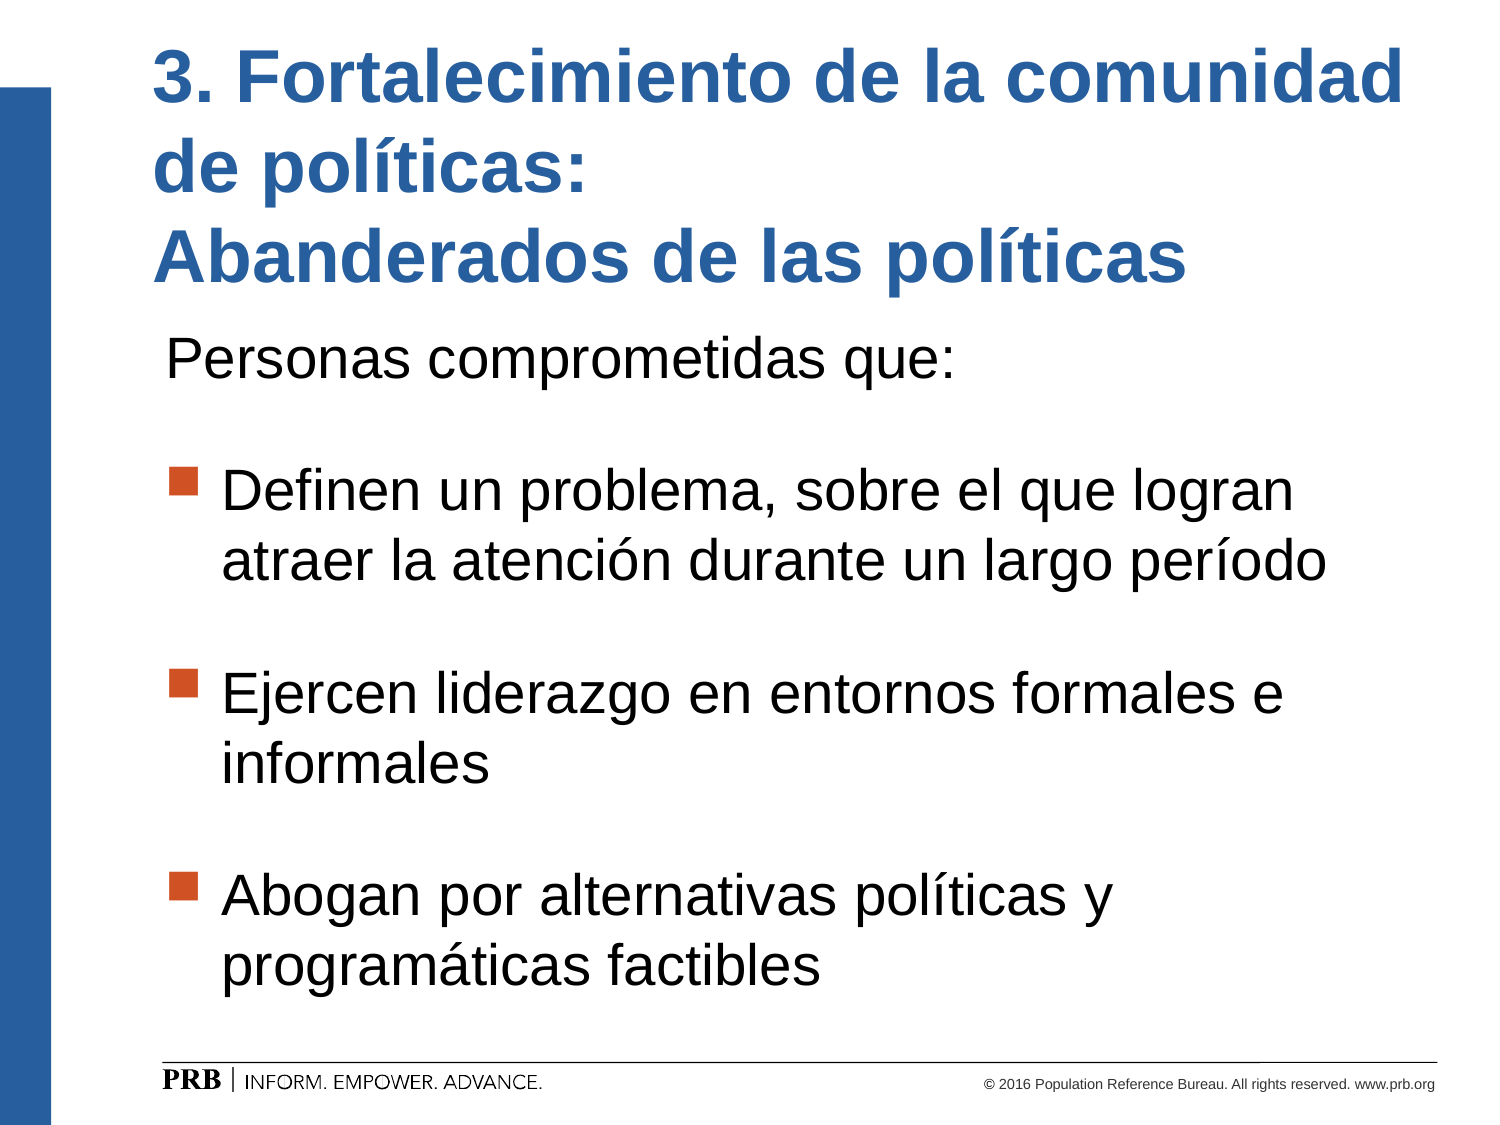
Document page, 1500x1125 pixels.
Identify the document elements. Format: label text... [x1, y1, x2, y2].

list Personas comprometidas que: Definen un problema, sobre el que logran atraer la atención durante un largo período Ejercen liderazgo en entornos formales e informales Abogan por alternativas políticas y programáticas factibles [150, 312, 1469, 1038]
title 3. Fortalecimiento de la comunidad de políticas: Abanderados de las políticas [137, 50, 1500, 275]
